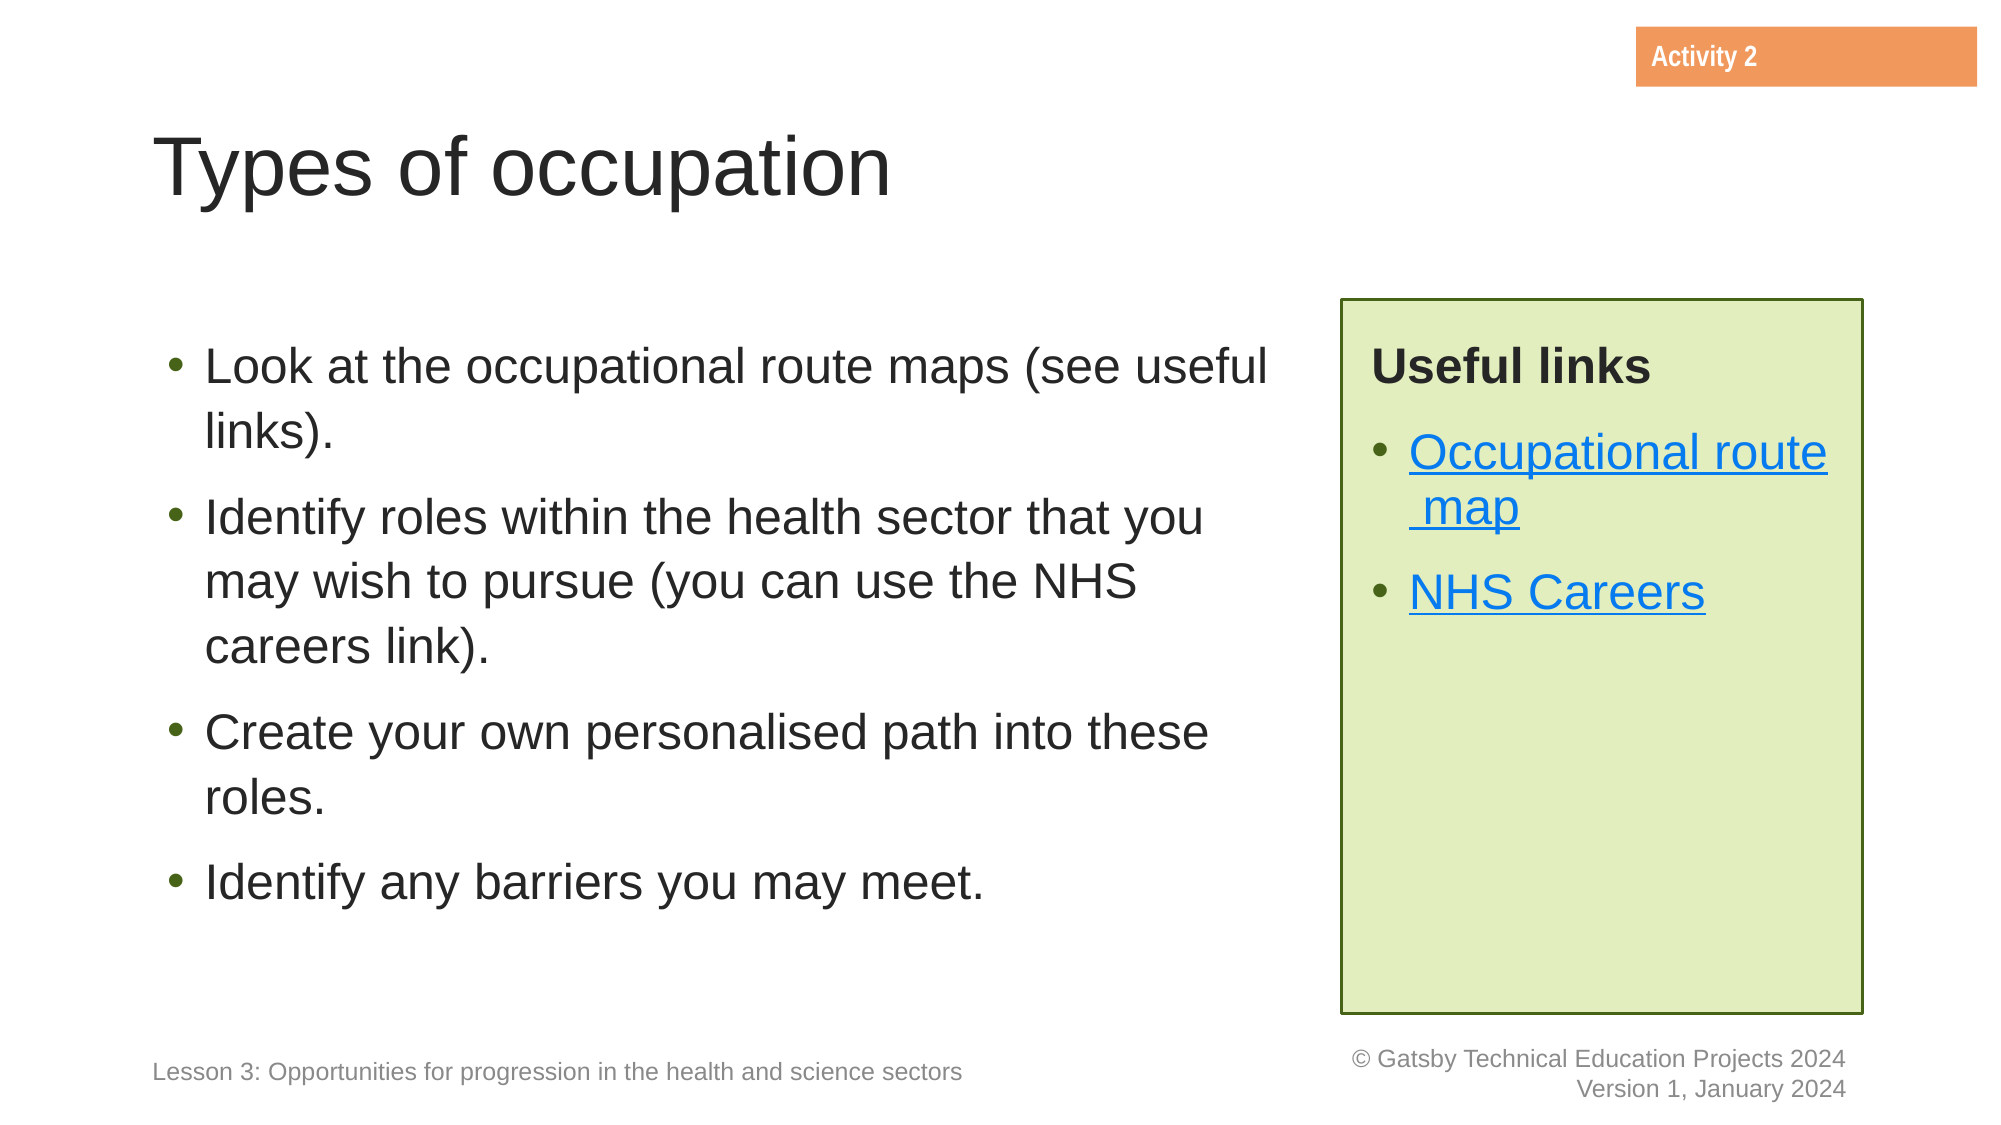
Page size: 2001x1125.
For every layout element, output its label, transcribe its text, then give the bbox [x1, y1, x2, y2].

list Activity 2 [1636, 26, 1978, 87]
list Look at the occupational route maps (see useful links). Identify roles within the health sector that you may wish to pursue (you can use the NHS careers link). Create your own personalised path into these roles. Identify any barriers you may meet. [137, 299, 1300, 1014]
list Lesson 3: Opportunities for progression in the health and science sectors [137, 1035, 1017, 1103]
title Types of occupation [137, 59, 1863, 278]
list Useful links Occupational route map NHS Careers [1340, 298, 1864, 1015]
